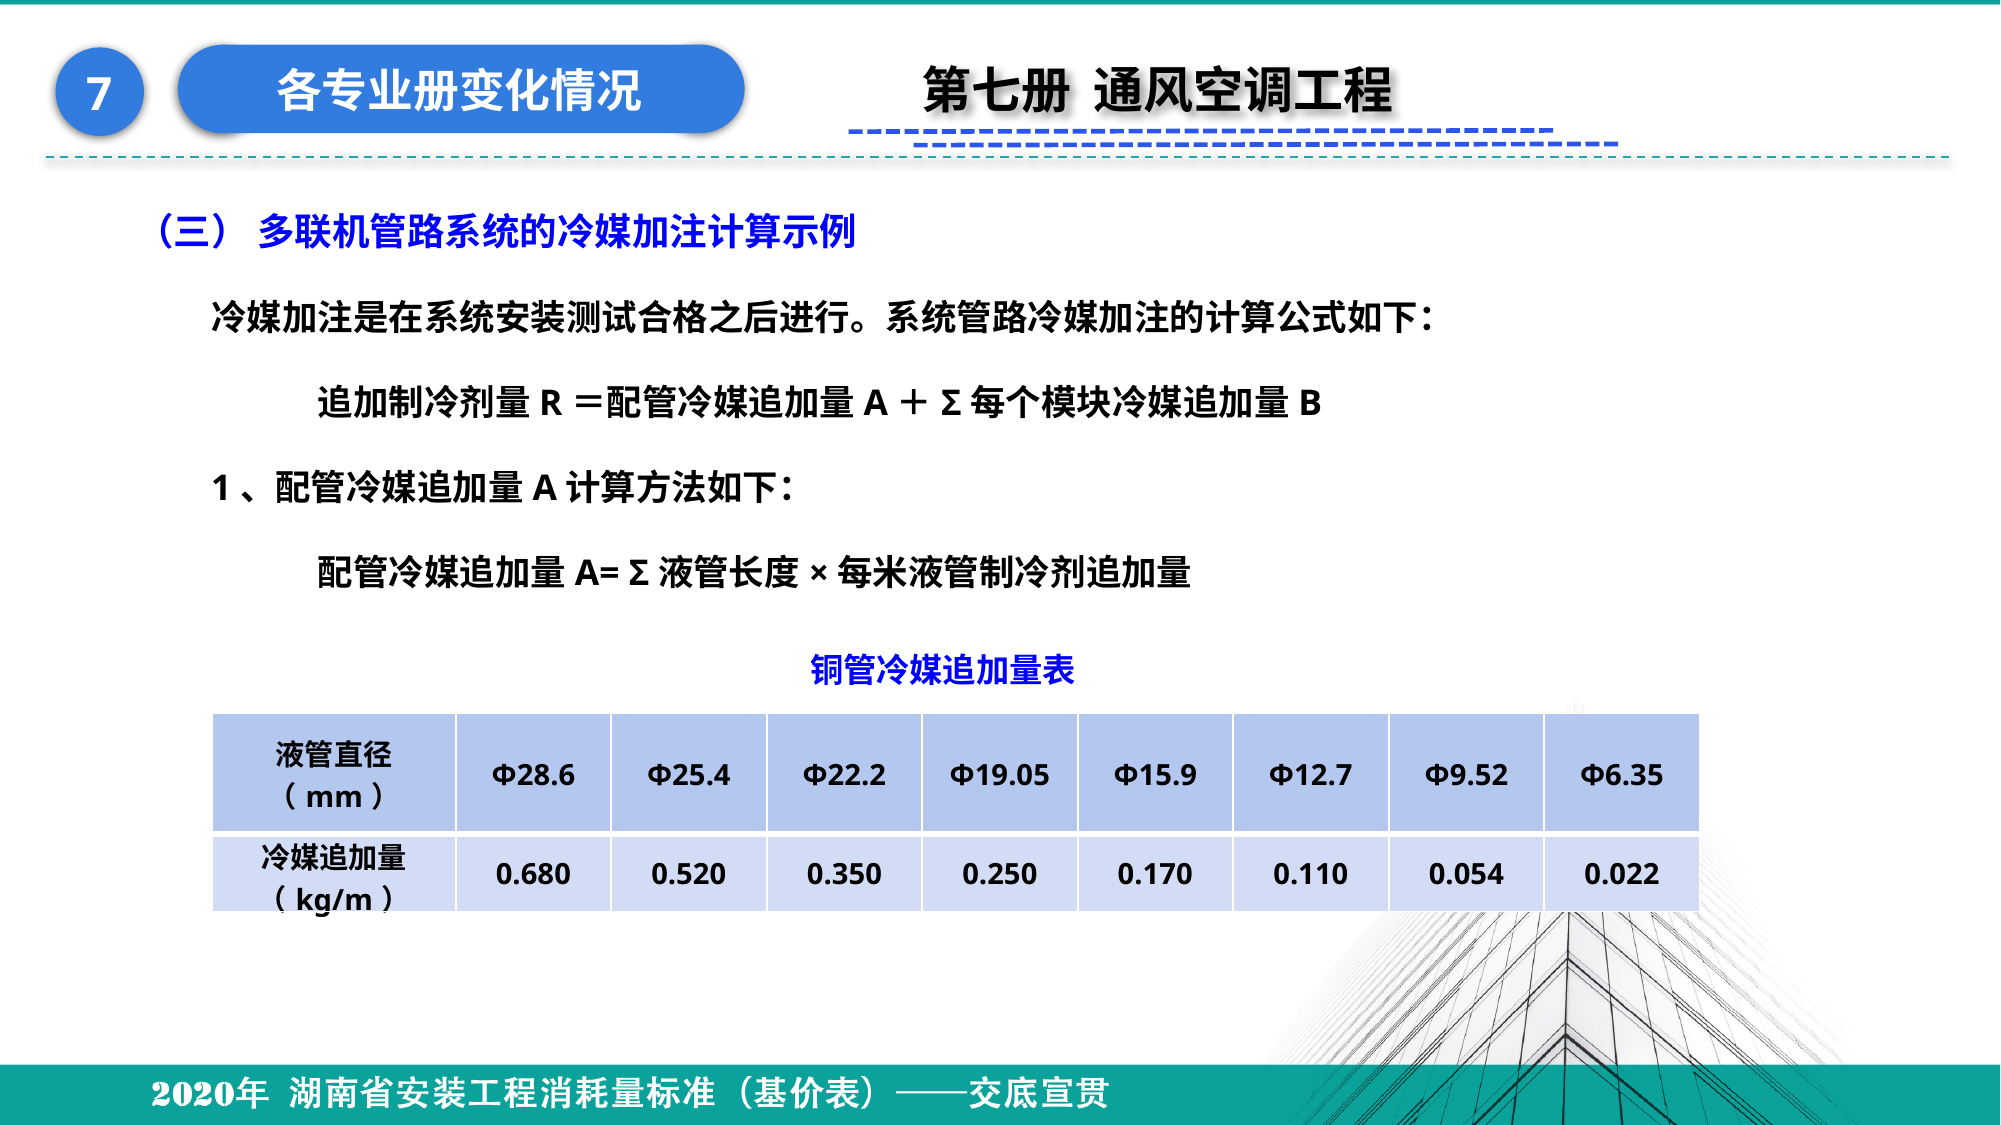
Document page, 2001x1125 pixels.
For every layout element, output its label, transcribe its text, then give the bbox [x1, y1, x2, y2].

table_header Φ22.2 [768, 714, 921, 831]
text_box （三） 多联机管路系统的冷媒加注计算示例 冷媒加注是在系统安装测试合格之后进行。系统管路冷媒加注的计算公式如下： 追加制冷剂量R＝配管冷媒追加量A＋Σ每个模块冷媒追加量B 1、配管冷媒追加量A计算方法如下： 配管冷媒追加量A= Σ液管长度×每米液管制冷剂追加量 [121, 158, 1864, 601]
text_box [45, 44, 1955, 158]
table_header Φ15.9 [1079, 714, 1232, 831]
table_cell 0.170 [1079, 837, 1232, 911]
table_header Φ12.7 [1234, 714, 1388, 831]
table_cell 冷媒追加量（kg/m） [213, 837, 455, 911]
table_header Φ6.35 [1545, 714, 1699, 831]
table_header Φ19.05 [923, 714, 1077, 831]
table_header Φ9.52 [1390, 714, 1543, 831]
table_cell 0.520 [612, 837, 766, 911]
table_cell 0.054 [1390, 837, 1543, 911]
table_cell 0.250 [923, 837, 1077, 911]
text_box 铜管冷媒追加量表 [756, 642, 1130, 697]
table_header Φ28.6 [457, 714, 610, 831]
table_header 液管直径（mm） [213, 714, 455, 831]
table_cell 0.110 [1234, 837, 1388, 911]
table_cell 0.350 [768, 837, 921, 911]
slide_number [1918, 0, 2000, 52]
table_cell 0.680 [457, 837, 610, 911]
table_header Φ25.4 [612, 714, 766, 831]
picture [0, 0, 2001, 1125]
table_cell 0.022 [1545, 837, 1699, 911]
